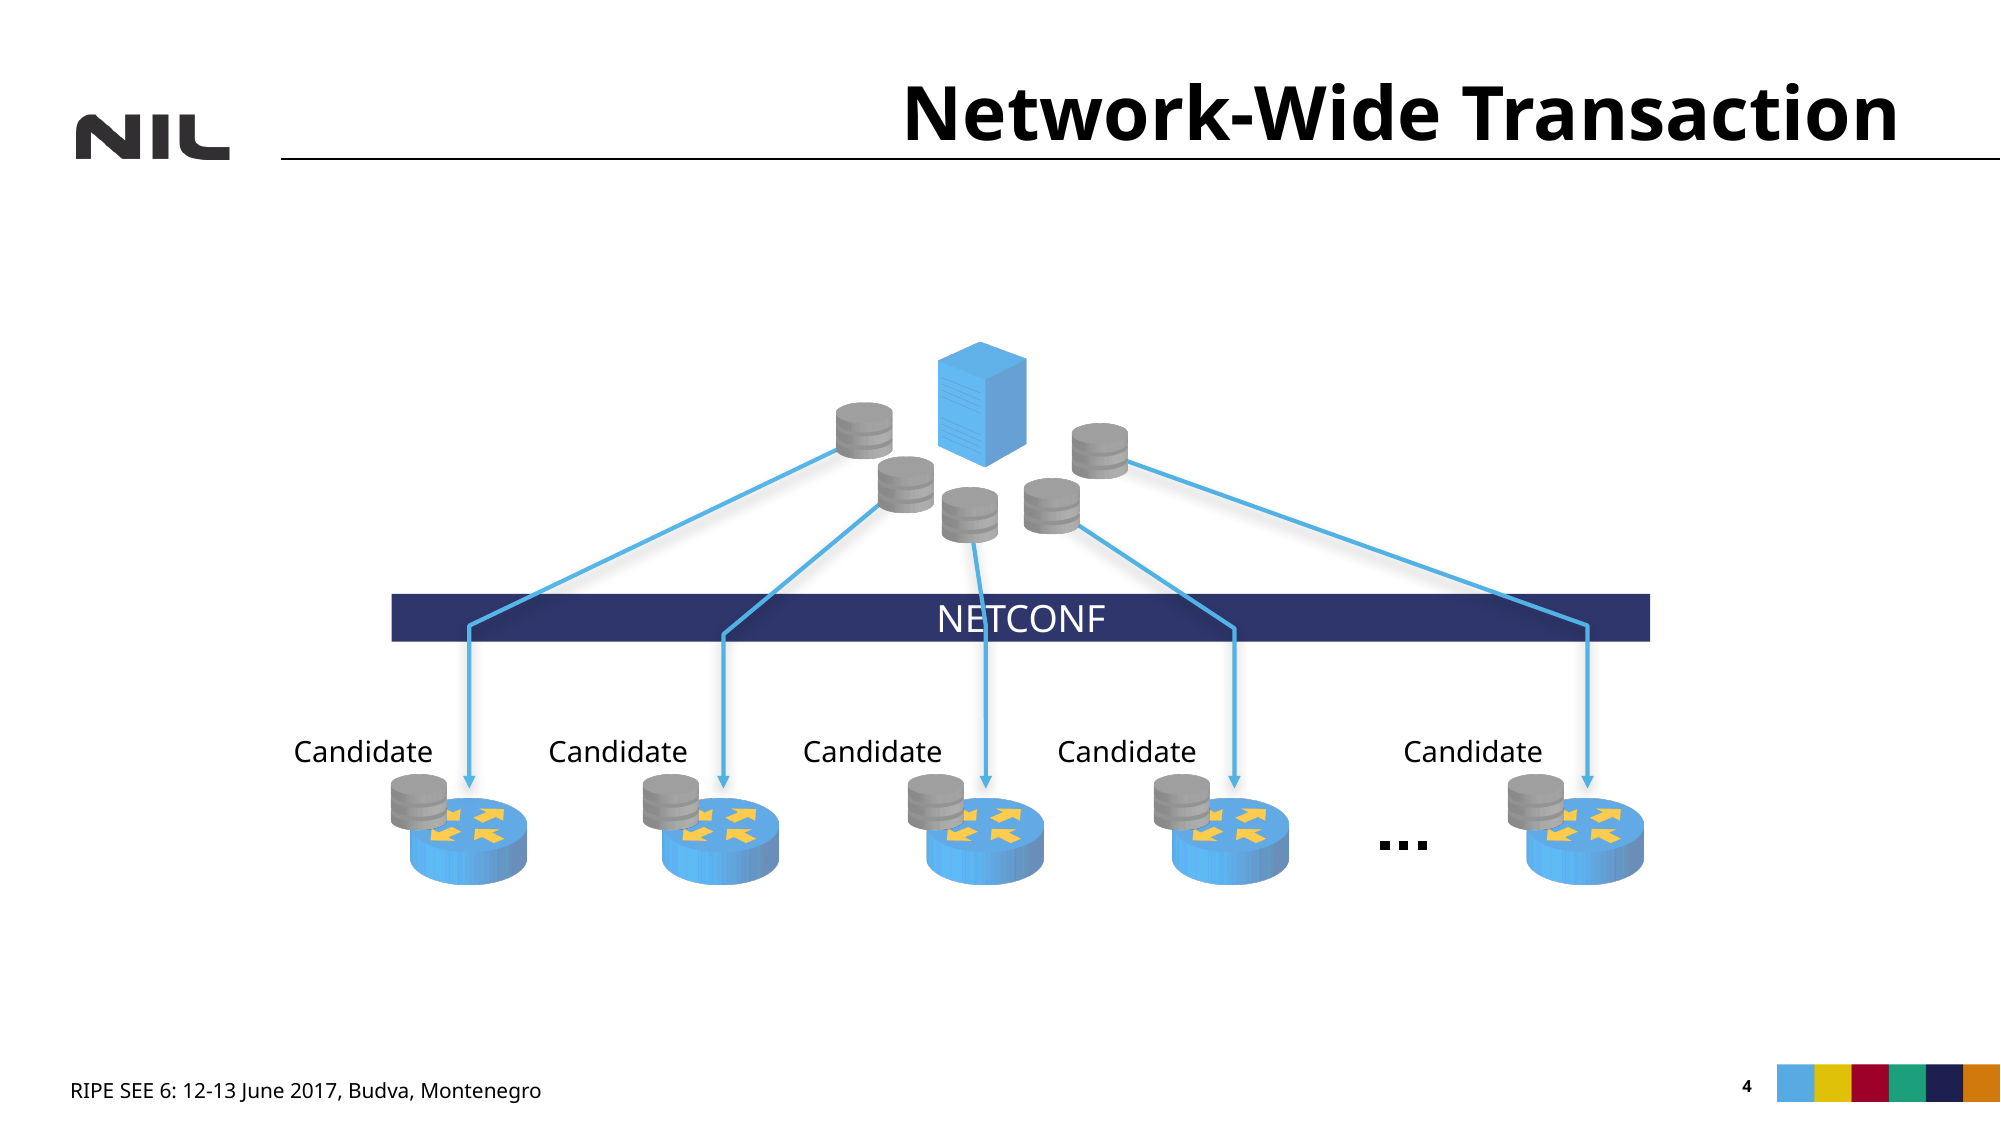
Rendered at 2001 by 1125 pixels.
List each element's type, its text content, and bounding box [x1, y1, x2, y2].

picture [1777, 1064, 2000, 1102]
title Network-Wide Transaction [225, 58, 1916, 246]
picture [38, 27, 267, 247]
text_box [269, 331, 1671, 897]
